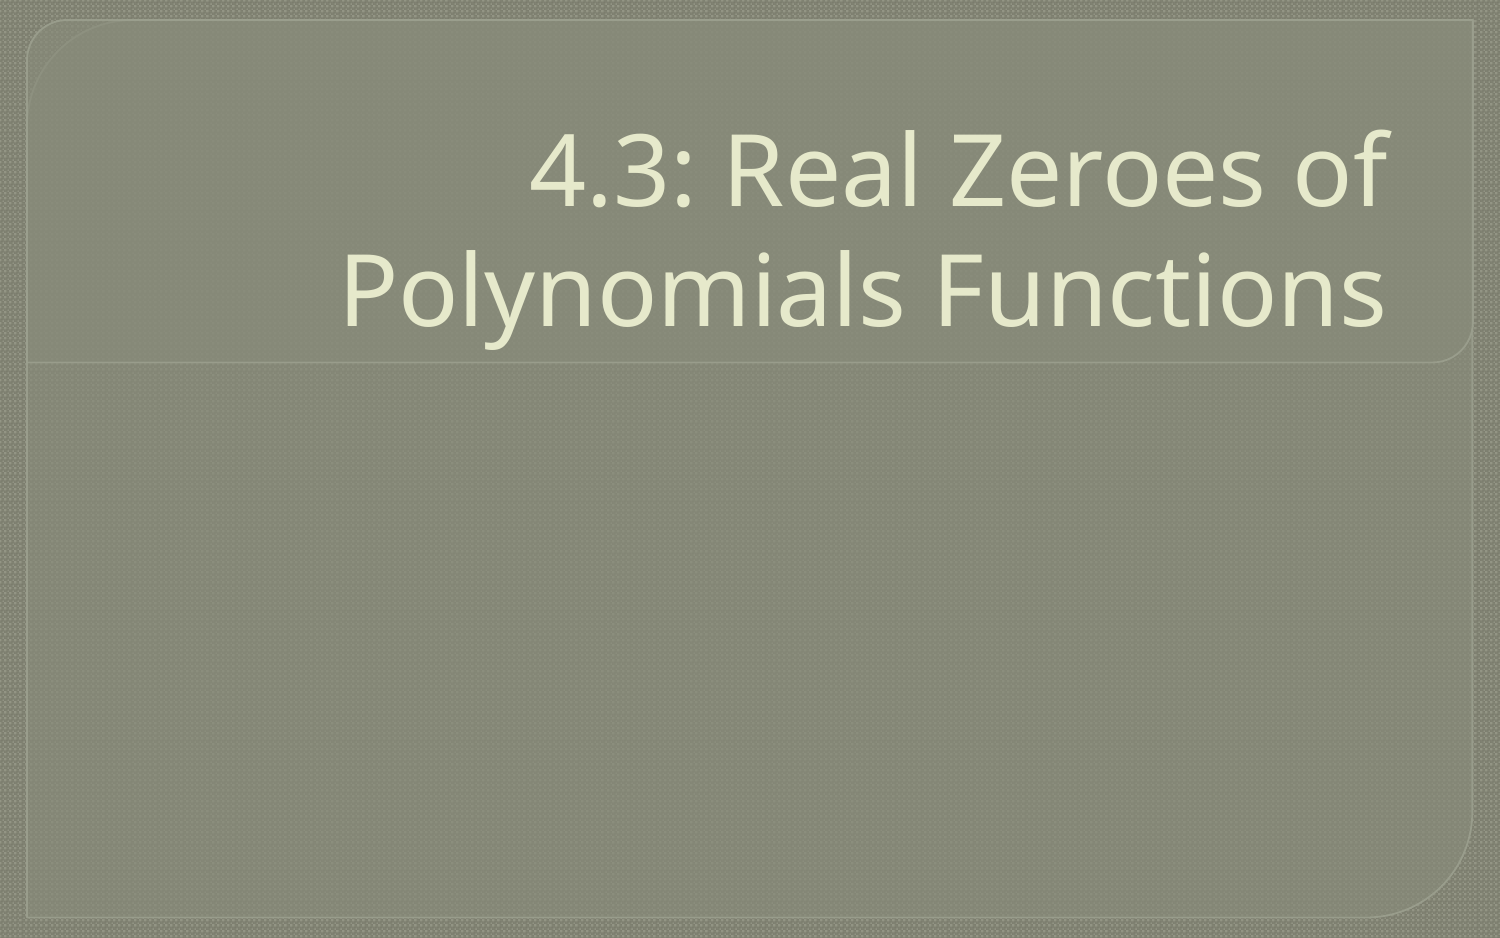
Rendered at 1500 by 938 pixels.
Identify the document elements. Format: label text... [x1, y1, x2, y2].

title 4.3: Real Zeroes of Polynomials Functions [76, 52, 1427, 355]
